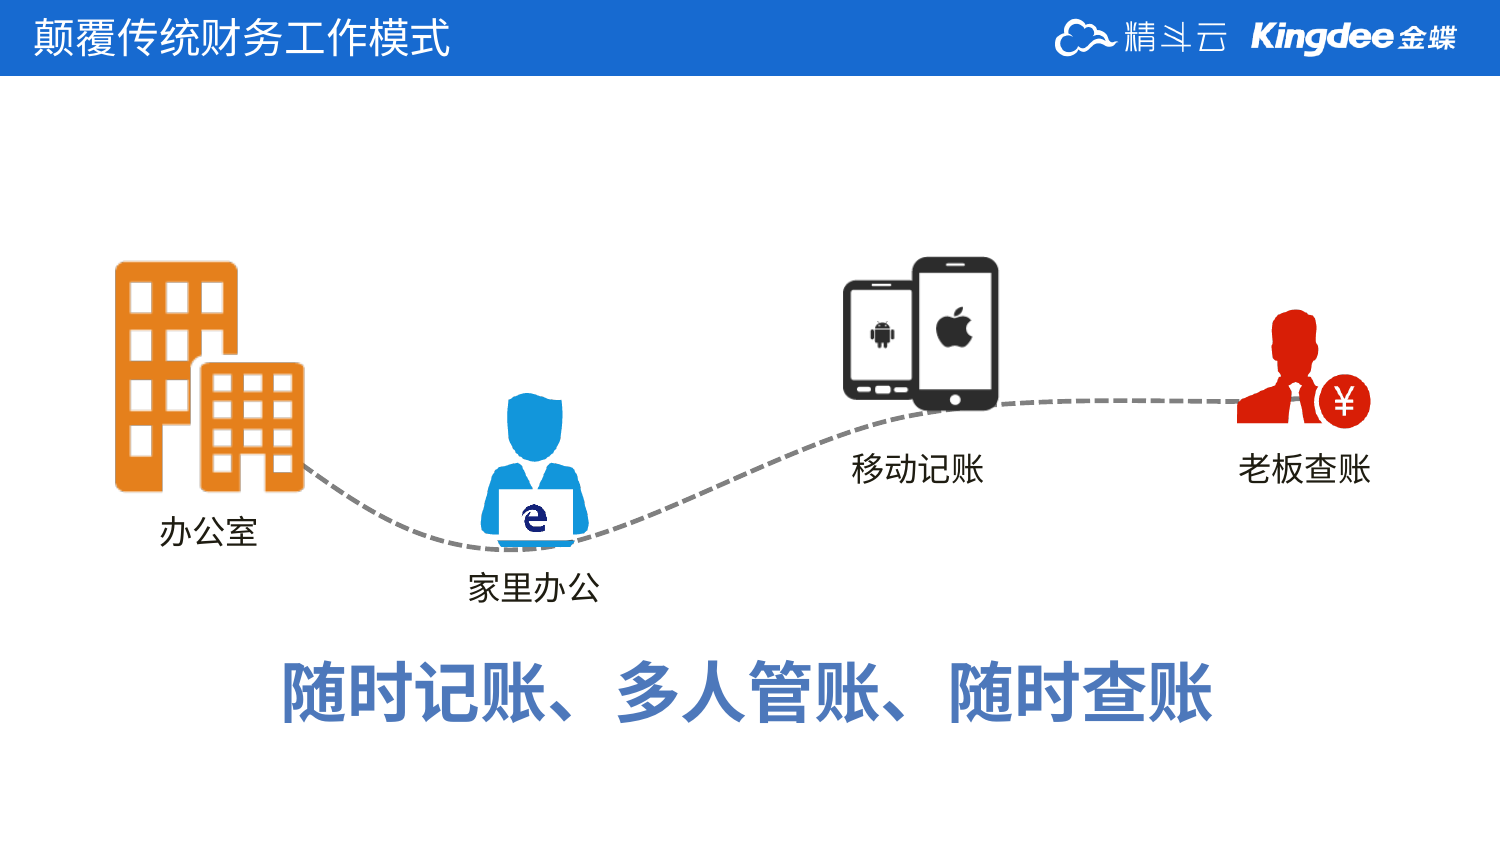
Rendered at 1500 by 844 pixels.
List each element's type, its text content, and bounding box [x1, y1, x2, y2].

text_box 老板查账 [1223, 441, 1387, 496]
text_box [457, 392, 612, 547]
picture [1189, 0, 1487, 69]
picture [52, 220, 366, 534]
text_box [1030, 399, 1227, 417]
text_box 办公室 [144, 541, 275, 559]
text_box 随时记账、多人管账、随时查账 [265, 643, 1230, 738]
text_box 移动记账 [836, 444, 1000, 496]
picture [1232, 304, 1379, 450]
text_box [616, 430, 818, 530]
text_box [369, 454, 452, 544]
picture [811, 221, 1025, 435]
text_box 家里办公 [452, 559, 616, 615]
title 颠覆传统财务工作模式 [19, 0, 1189, 80]
